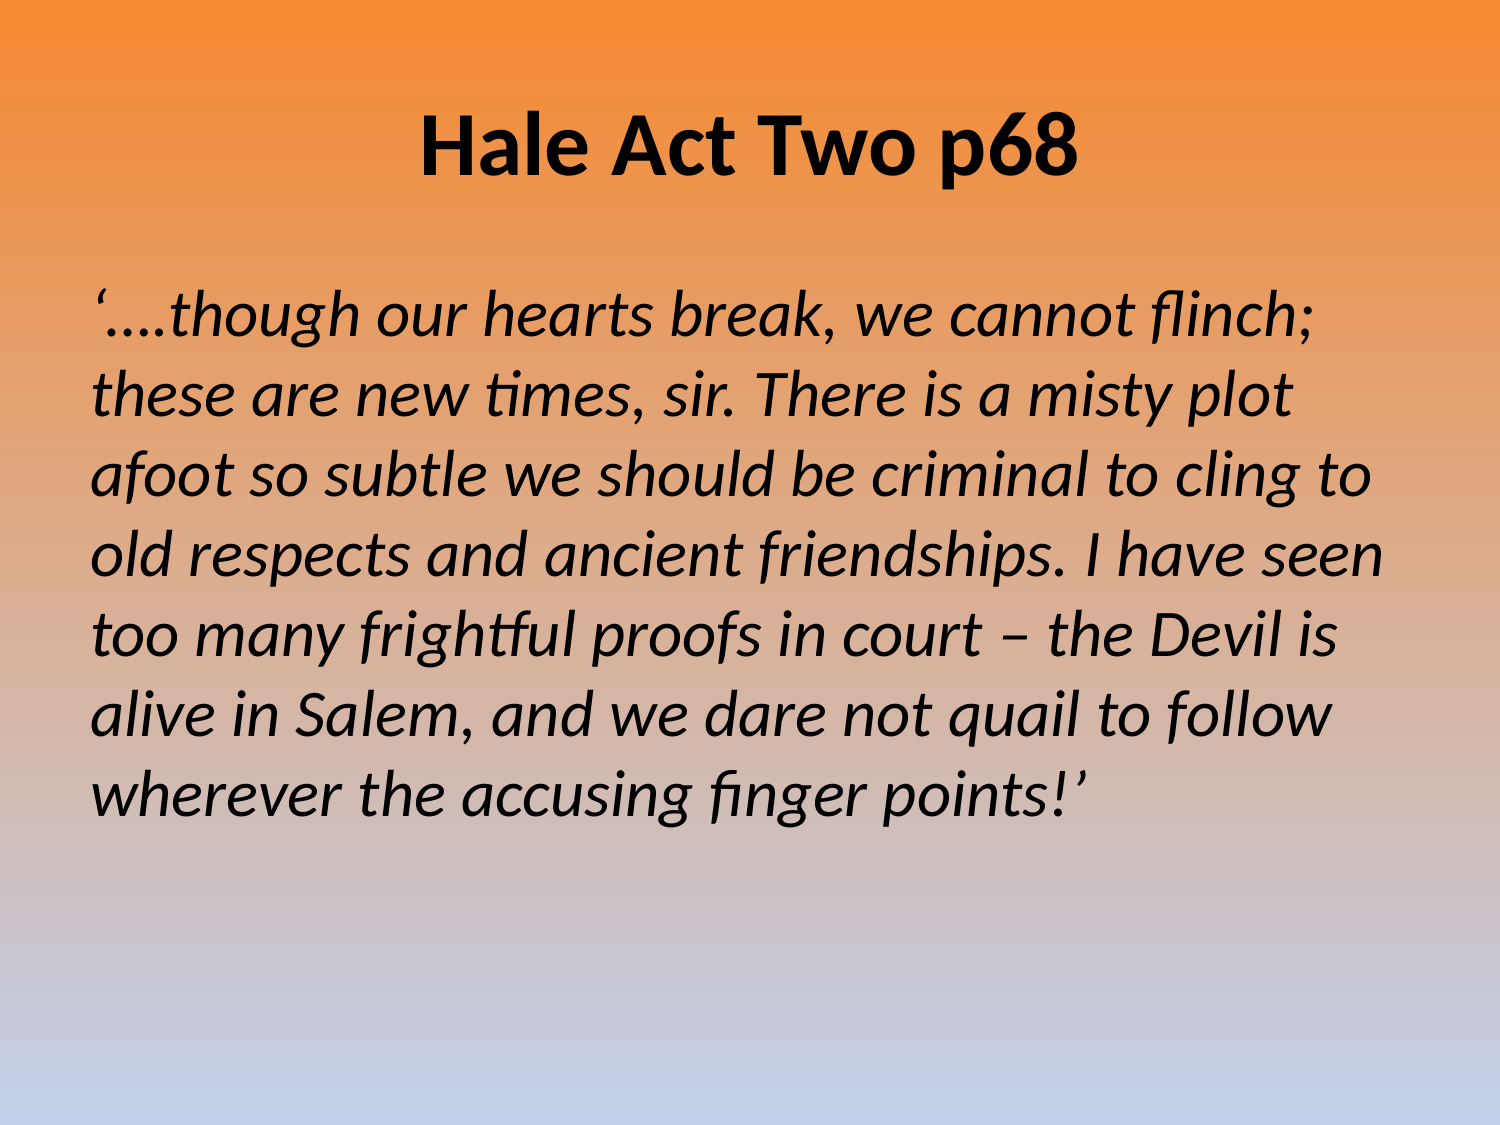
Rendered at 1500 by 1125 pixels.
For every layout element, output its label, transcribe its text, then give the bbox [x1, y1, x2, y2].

list ‘….though our hearts break, we cannot flinch; these are new times, sir. There is a misty plot afoot so subtle we should be criminal to cling to old respects and ancient friendships. I have seen too many frightful proofs in court – the Devil is alive in Salem, and we dare not quail to follow wherever the accusing finger points!’ [75, 262, 1425, 1005]
title Hale Act Two p68 [75, 45, 1425, 233]
